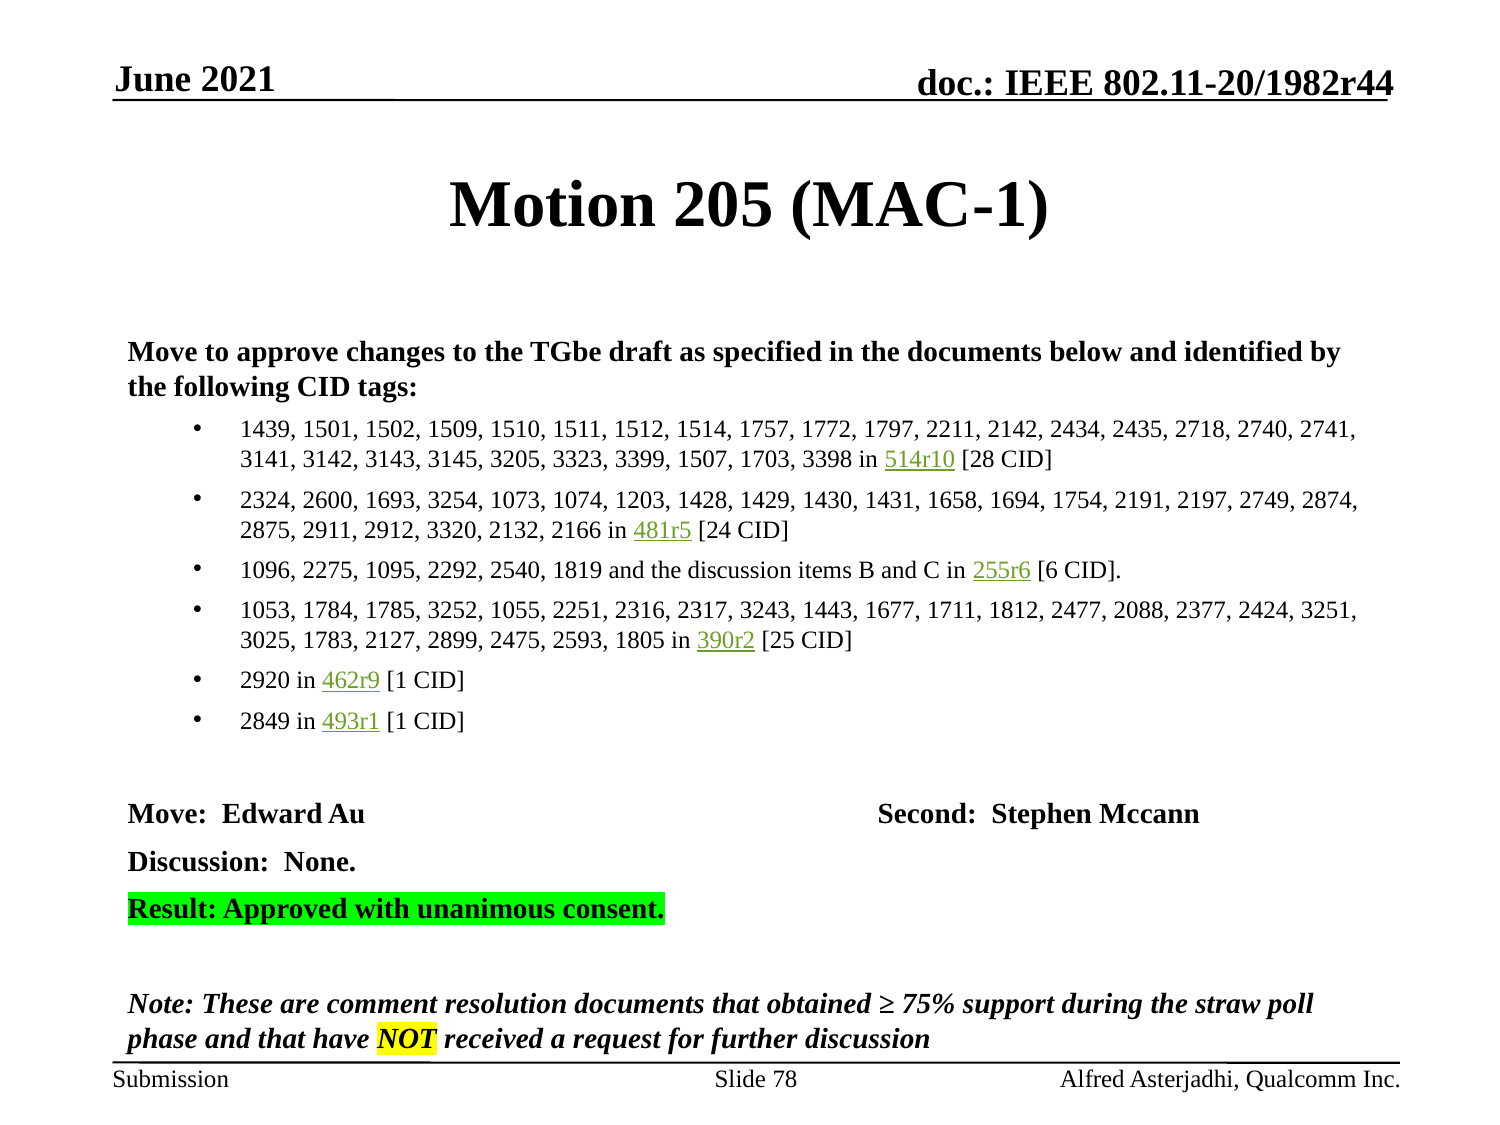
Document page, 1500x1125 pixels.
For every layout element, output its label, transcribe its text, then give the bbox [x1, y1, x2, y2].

footer Alfred Asterjadhi, Qualcomm Inc. [878, 1061, 1402, 1093]
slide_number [114, 54, 423, 100]
slide_number Slide 78 [712, 1061, 800, 1123]
list Move to approve changes to the TGbe draft as specified in the documents below and identified by the following CID tags: 1439, 1501, 1502, 1509, 1510, 1511, 1512, 1514, 1757, 1772, 1797, 2211, 2142, 2434, 2435, 2718, 2740, 2741, 3141, 3142, 3143, 3145, 3205, 3323, 3399, 1507, 1703, 3398 in 514r10 [28 CID] 2324, 2600, 1693, 3254, 1073, 1074, 1203, 1428, 1429, 1430, 1431, 1658, 1694, 1754, 2191, 2197, 2749, 2874, 2875, 2911, 2912, 3320, 2132, 2166 in 481r5 [24 CID] 1096, 2275, 1095, 2292, 2540, 1819 and the discussion items B and C in 255r6 [6 CID]. 1053, 1784, 1785, 3252, 1055, 2251, 2316, 2317, 3243, 1443, 1677, 1711, 1812, 2477, 2088, 2377, 2424, 3251, 3025, 1783, 2127, 2899, 2475, 2593, 1805 in 390r2 [25 CID] 2920 in 462r9 [1 CID] 2849 in 493r1 [1 CID] Move: Edward Au Second: Stephen Mccann Discussion: None. Result: Approved with unanimous consent. Note: These are comment resolution documents that obtained ≥ 75% support during the straw poll phase and that have NOT received a request for further discussion [112, 324, 1388, 1063]
title Motion 205 (MAC-1) [112, 112, 1388, 288]
